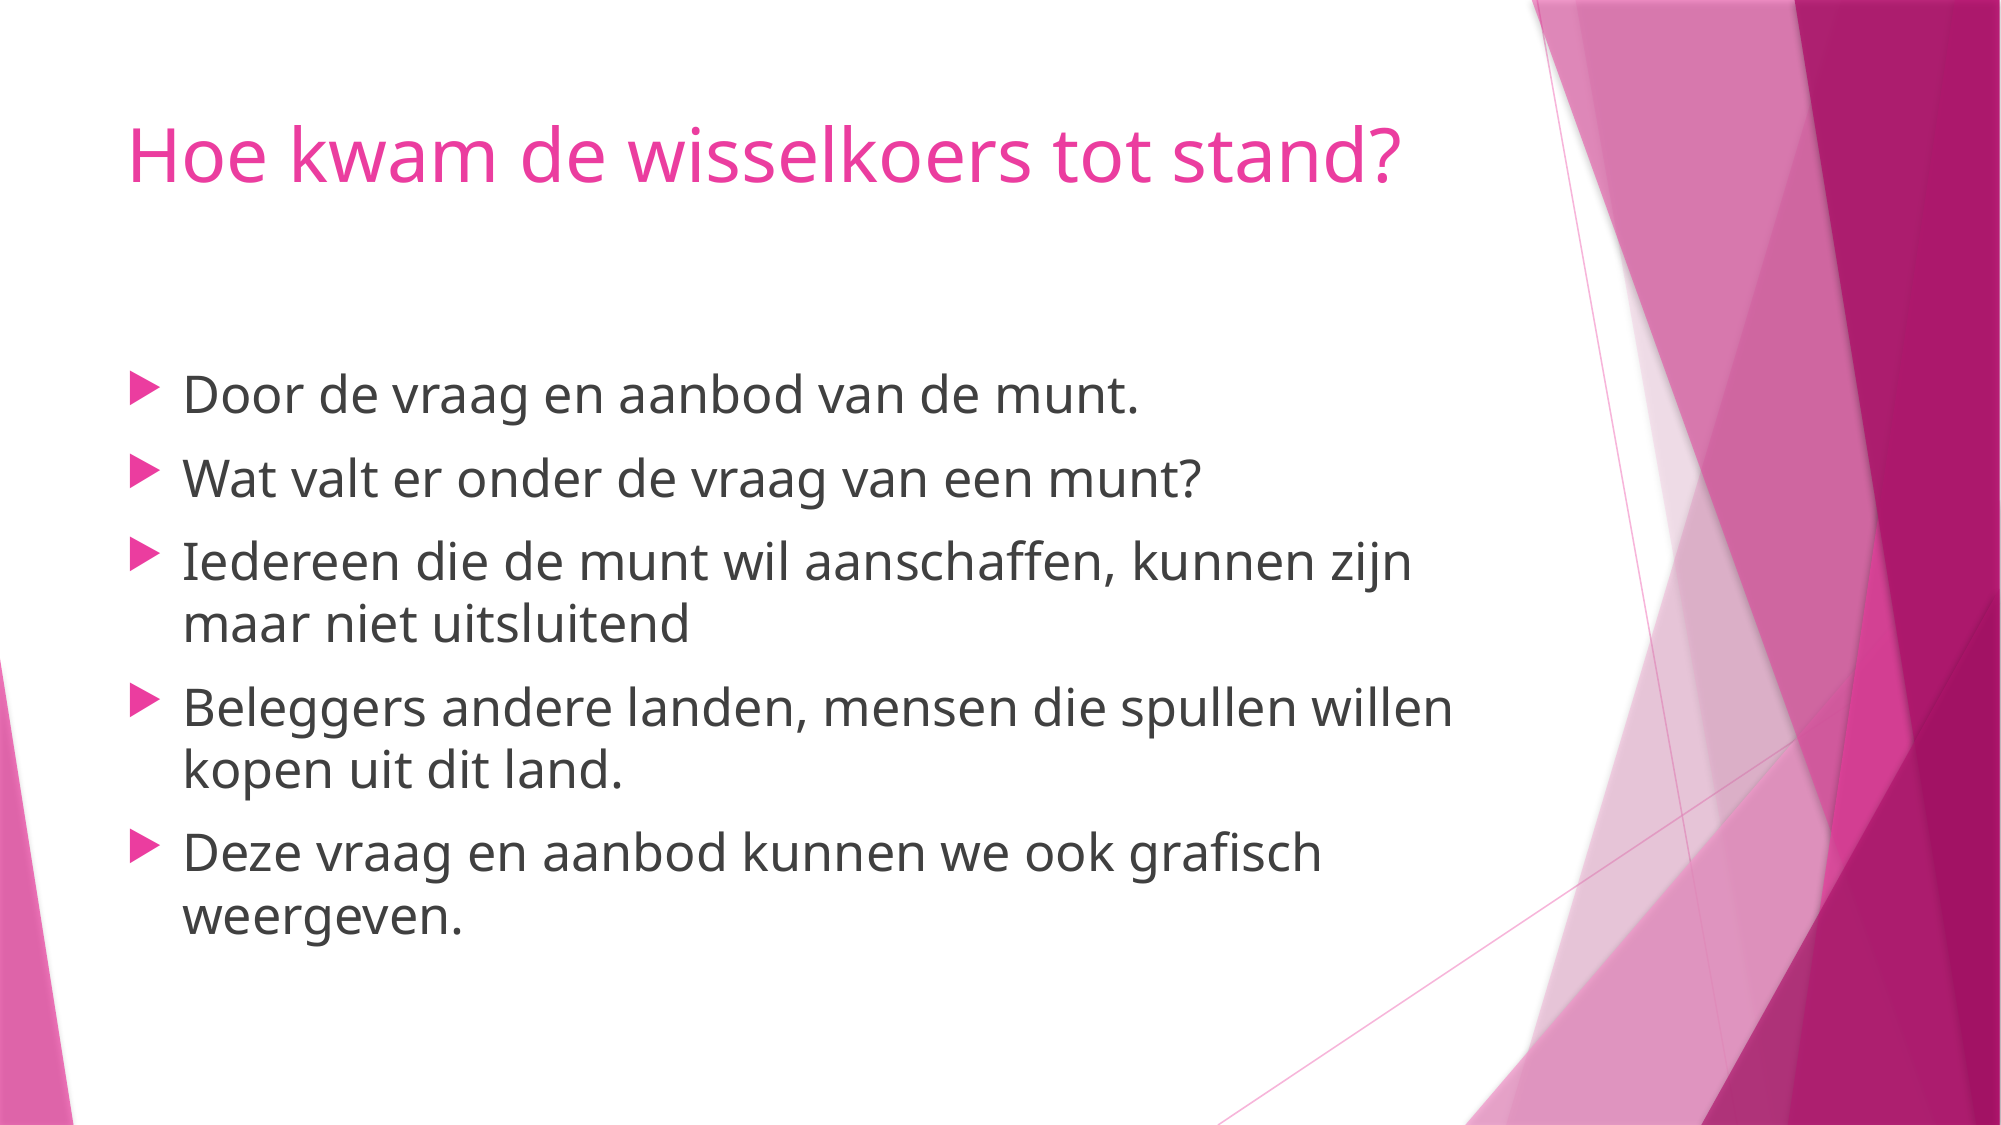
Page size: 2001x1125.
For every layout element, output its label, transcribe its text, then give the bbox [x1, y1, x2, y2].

list Door de vraag en aanbod van de munt. Wat valt er onder de vraag van een munt? Iedereen die de munt wil aanschaffen, kunnen zijn maar niet uitsluitend Beleggers andere landen, mensen die spullen willen kopen uit dit land. Deze vraag en aanbod kunnen we ook grafisch weergeven. [111, 354, 1522, 992]
title Hoe kwam de wisselkoers tot stand? [111, 99, 1522, 317]
